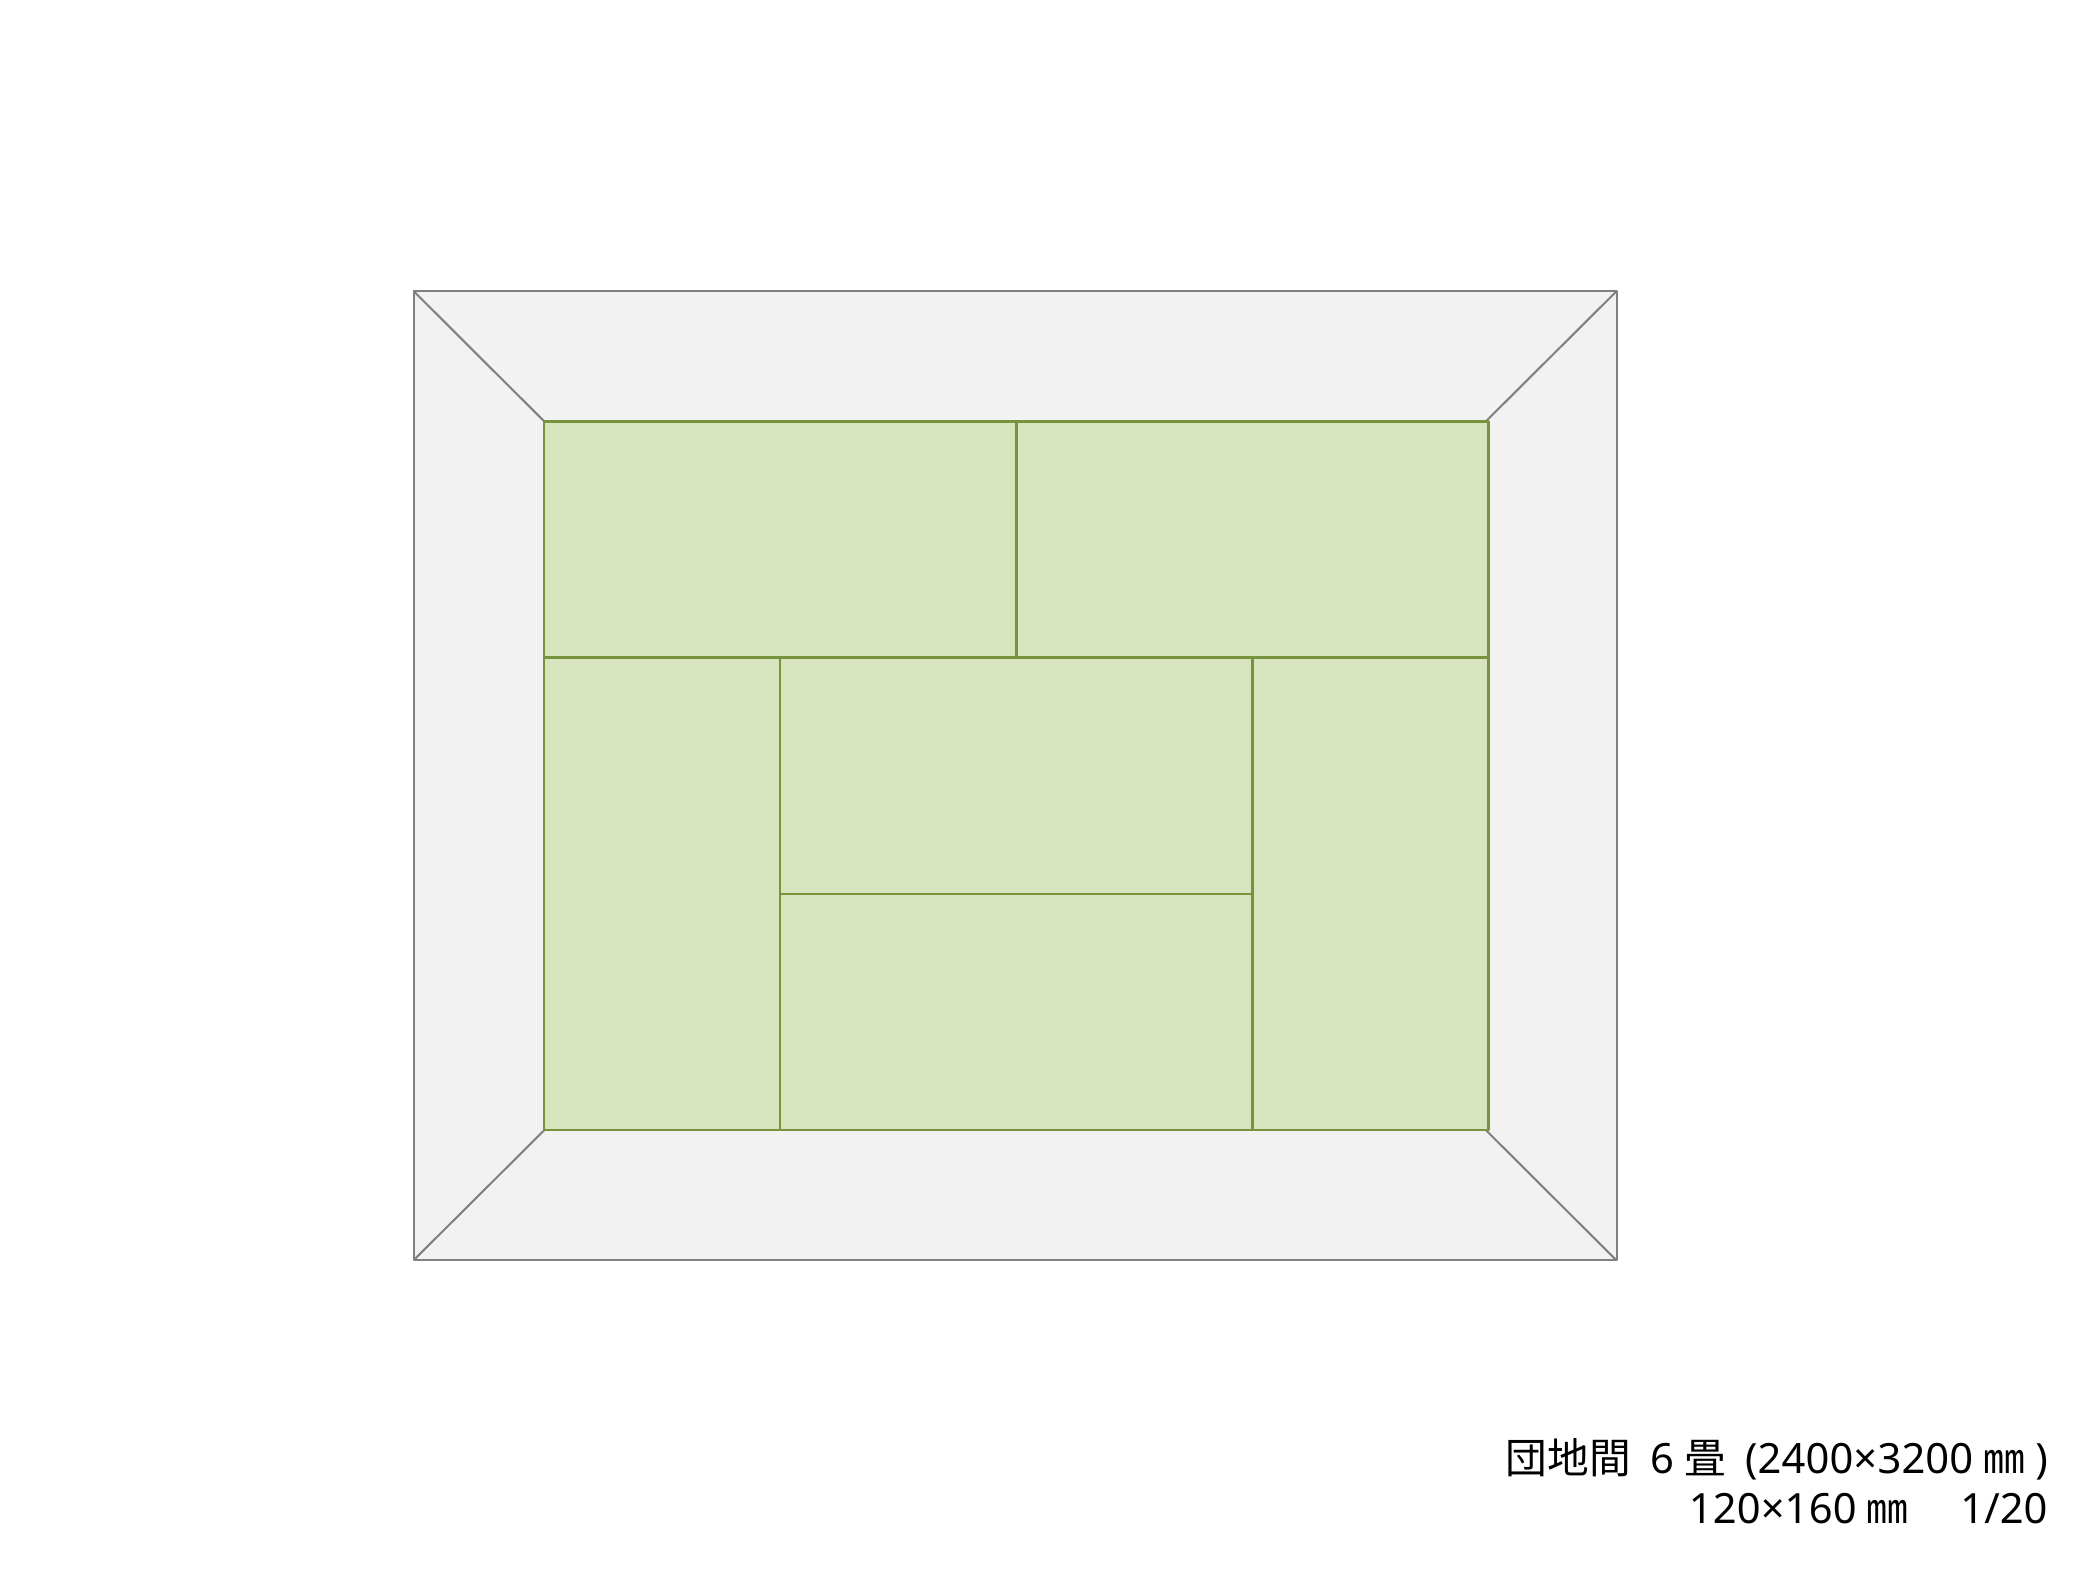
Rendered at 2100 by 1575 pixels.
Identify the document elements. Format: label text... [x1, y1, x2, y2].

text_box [661, 302, 1371, 1249]
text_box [413, 291, 1618, 1261]
text_box 団地間 6畳 (2400×3200㎜) 120×160㎜ 1/20 [1490, 1424, 2063, 1540]
